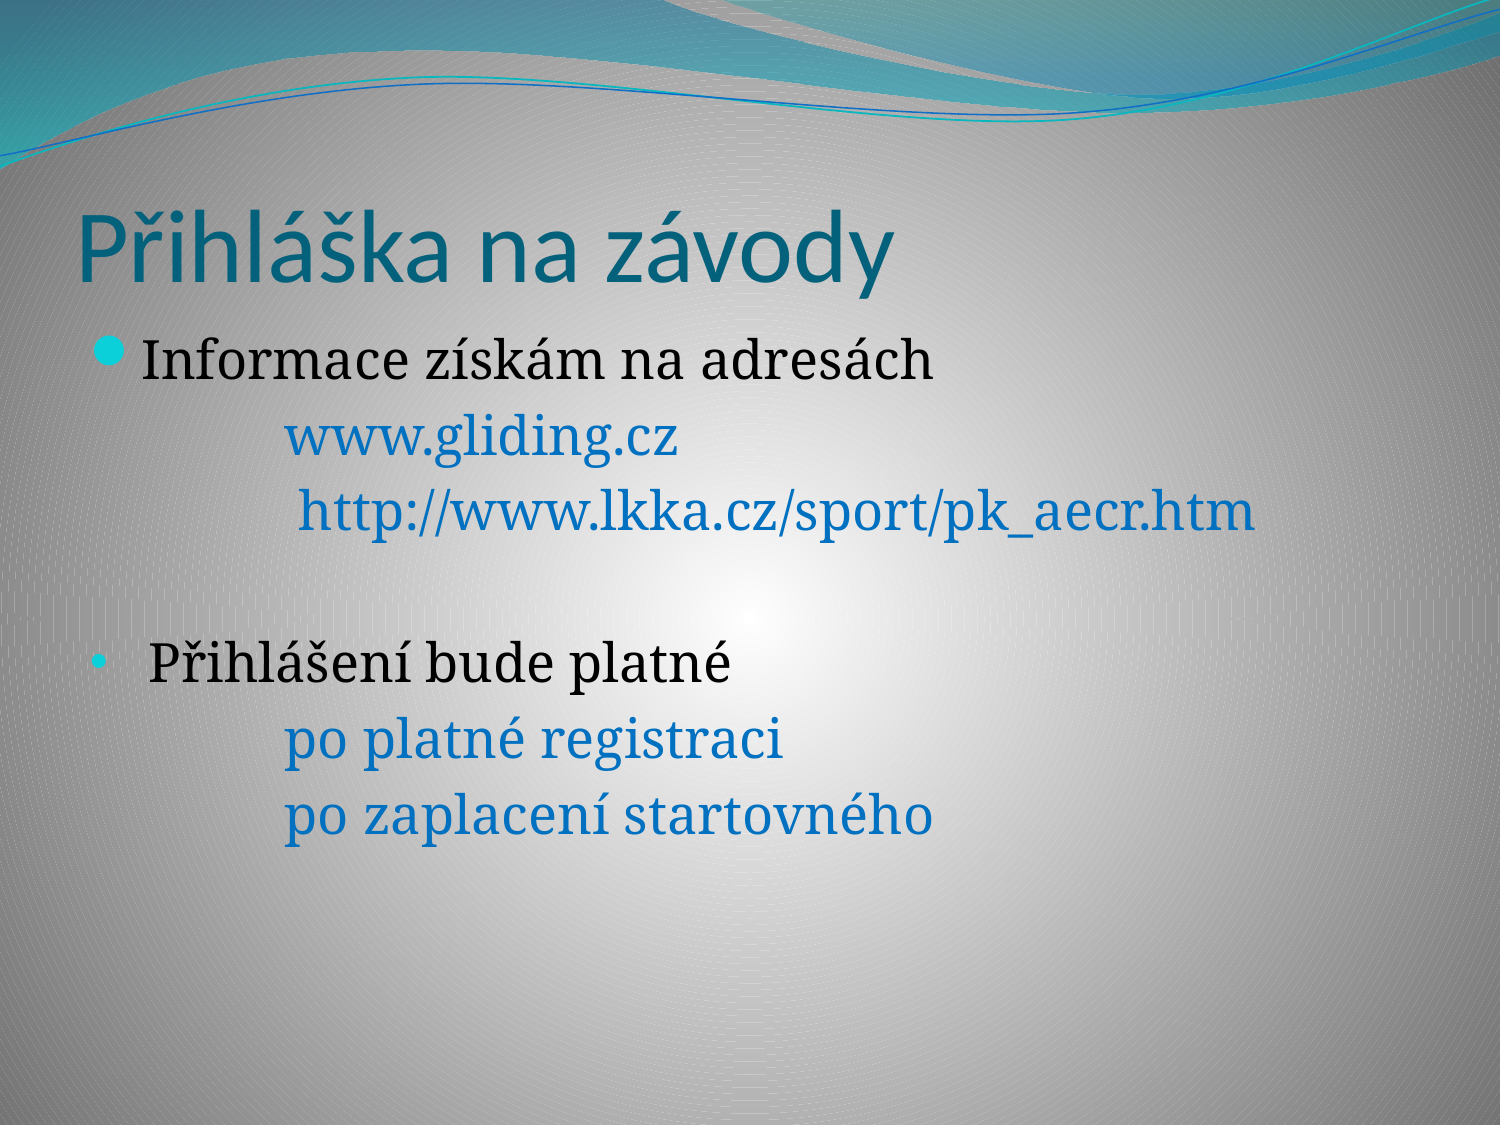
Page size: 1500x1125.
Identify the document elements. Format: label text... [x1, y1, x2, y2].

list Informace získám na adresách www.gliding.cz http://www.lkka.cz/sport/pk_aecr.htm Přihlášení bude platné po platné registraci po zaplacení startovného [75, 317, 1425, 1038]
title Přihláška na závody [75, 115, 1425, 303]
